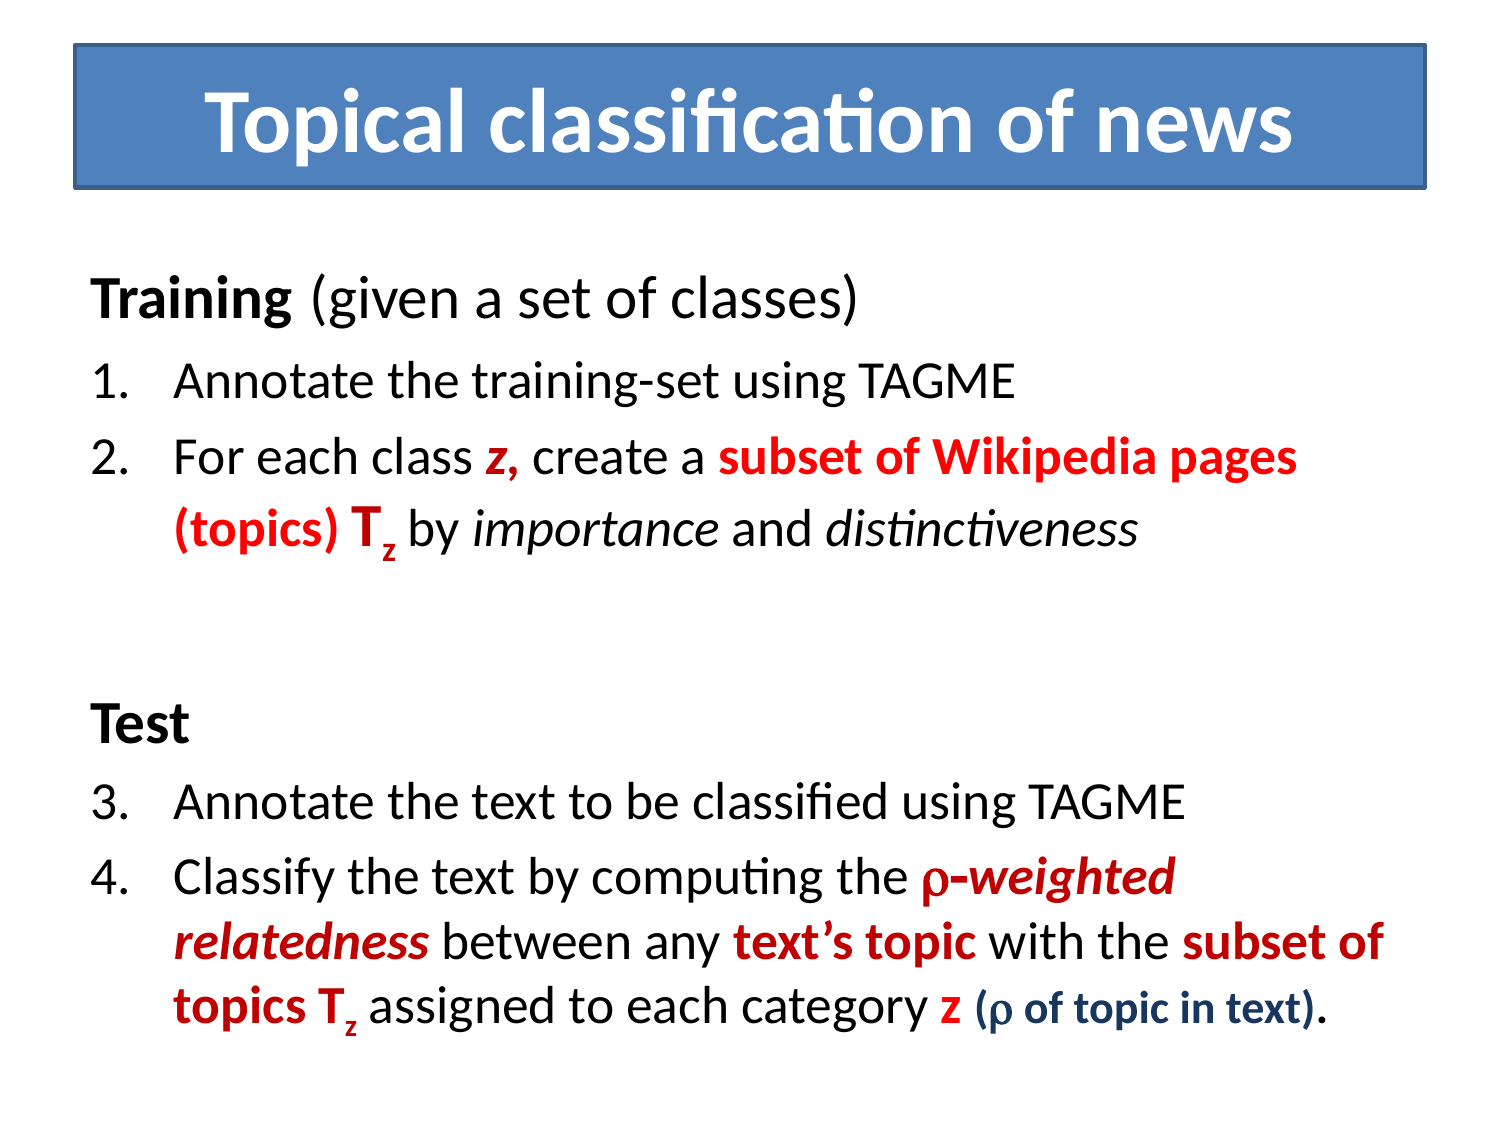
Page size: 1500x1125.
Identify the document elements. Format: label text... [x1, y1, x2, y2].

list Training (given a set of classes) Annotate the training-set using TAGME For each class z, create a subset of Wikipedia pages (topics) Tz by importance and distinctiveness Test Annotate the text to be classified using TAGME Classify the text by computing the r-weighted relatedness between any text’s topic with the subset of topics Tz assigned to each category z (r of topic in text). [75, 234, 1425, 1055]
title Topical classification of news [73, 43, 1427, 190]
